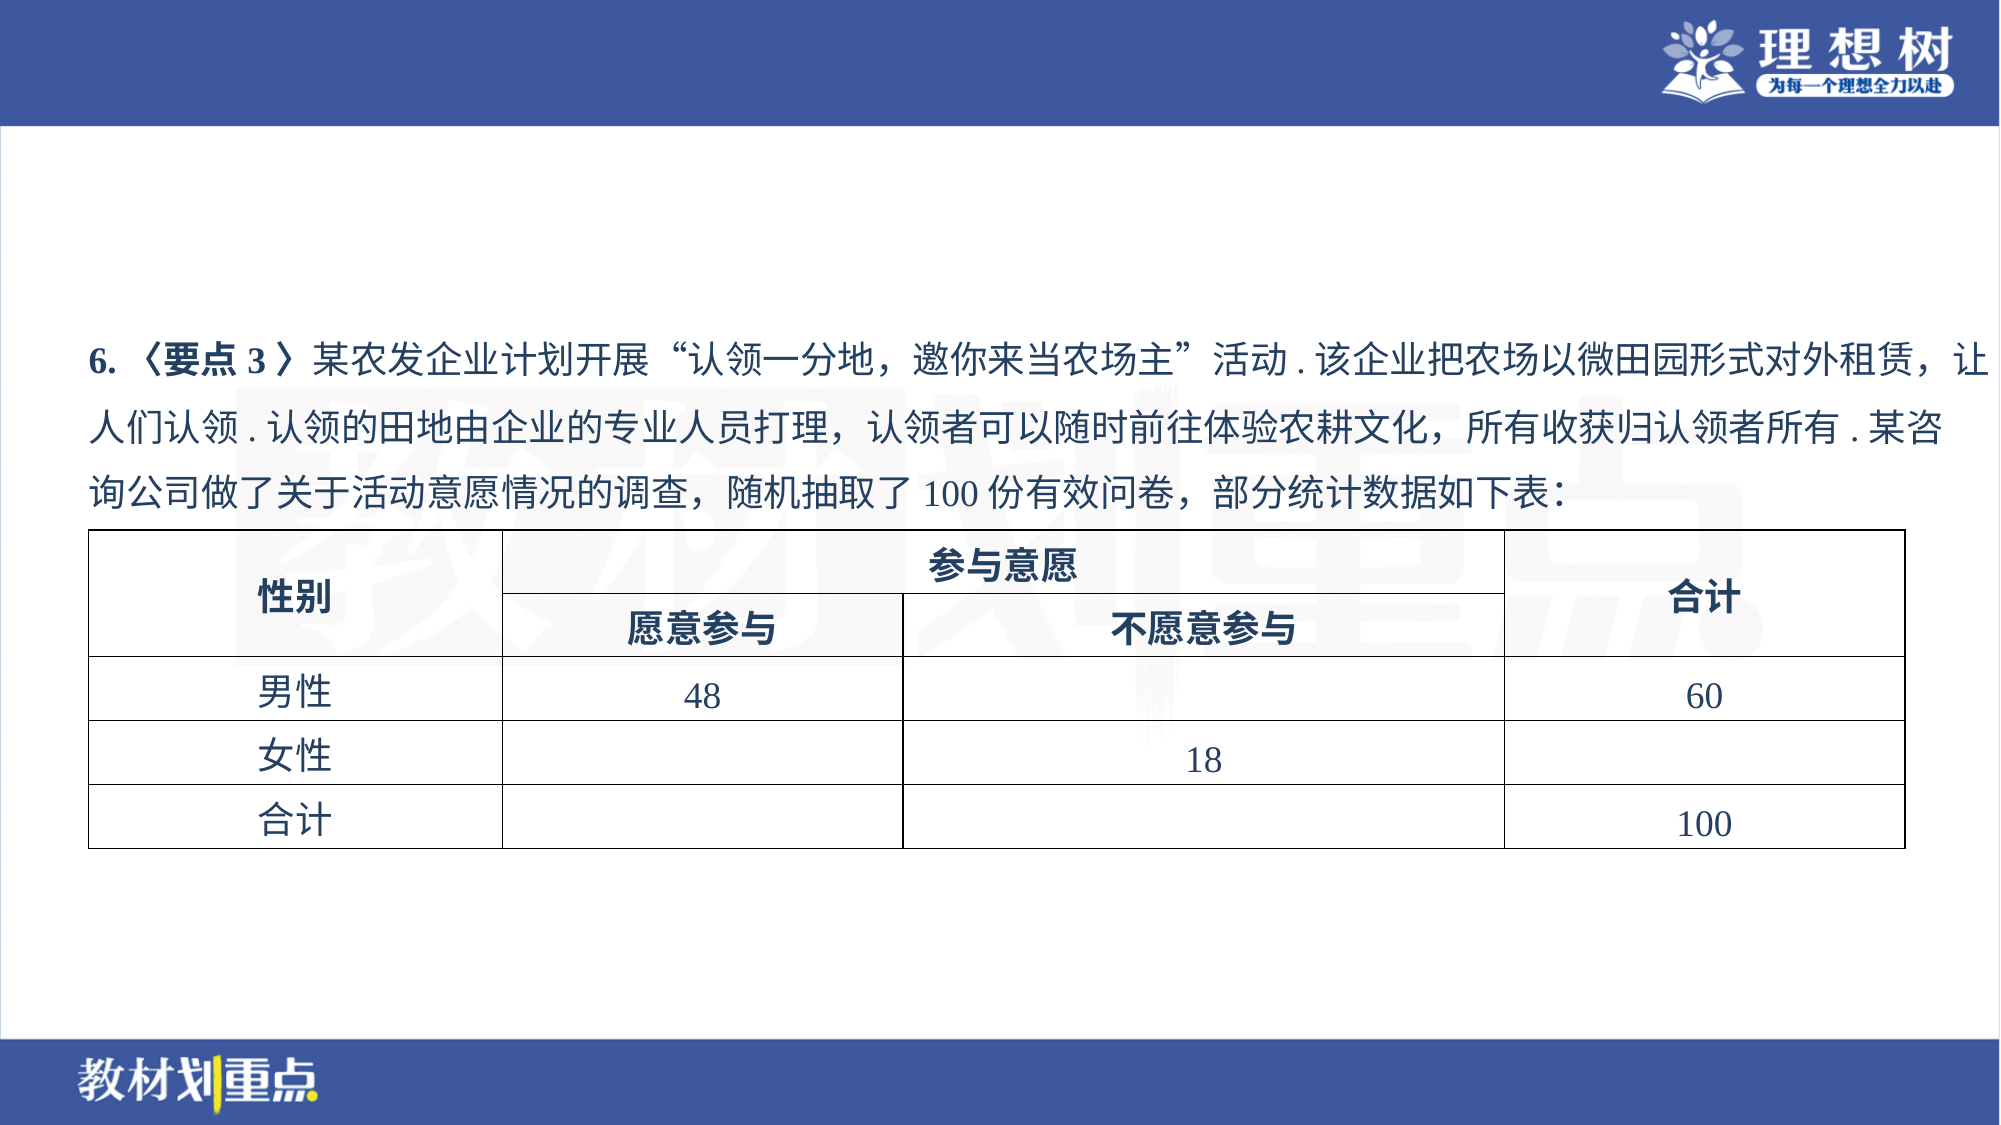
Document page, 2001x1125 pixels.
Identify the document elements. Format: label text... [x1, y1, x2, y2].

table_cell [1505, 721, 1904, 784]
table_cell [904, 785, 1504, 848]
table_header 参与意愿 [503, 531, 1504, 593]
table_cell [904, 657, 1504, 720]
table_cell 100 [1505, 785, 1904, 848]
table_cell 男性 [89, 657, 502, 720]
table_cell 48 [503, 657, 902, 720]
table_cell 女性 [89, 721, 502, 784]
table_cell [503, 721, 902, 784]
table_cell 合计 [89, 785, 502, 848]
picture [0, 0, 2000, 1125]
table_cell 愿意参与 [503, 594, 902, 656]
text_box 6.〈要点3〉某农发企业计划开展“认领一分地，邀你来当农场主”活动.该企业把农场以微田园形式对外租赁，让 人们认领.认领的田地由企业的专业人员打理，认领者可以随时前往体验农耕文化，所有收获归认领者所有.某咨 询公司做了关于活动意愿情况的调查，随机抽取了100份有效问卷，部分统计数据如下表： [88, 311, 1911, 508]
table_cell 不愿意参与 [904, 594, 1504, 656]
table_cell 18 [904, 721, 1504, 784]
table_cell 60 [1505, 657, 1904, 720]
table_cell [503, 785, 902, 848]
table_header 性别 [89, 531, 502, 656]
table_header 合计 [1505, 531, 1904, 656]
